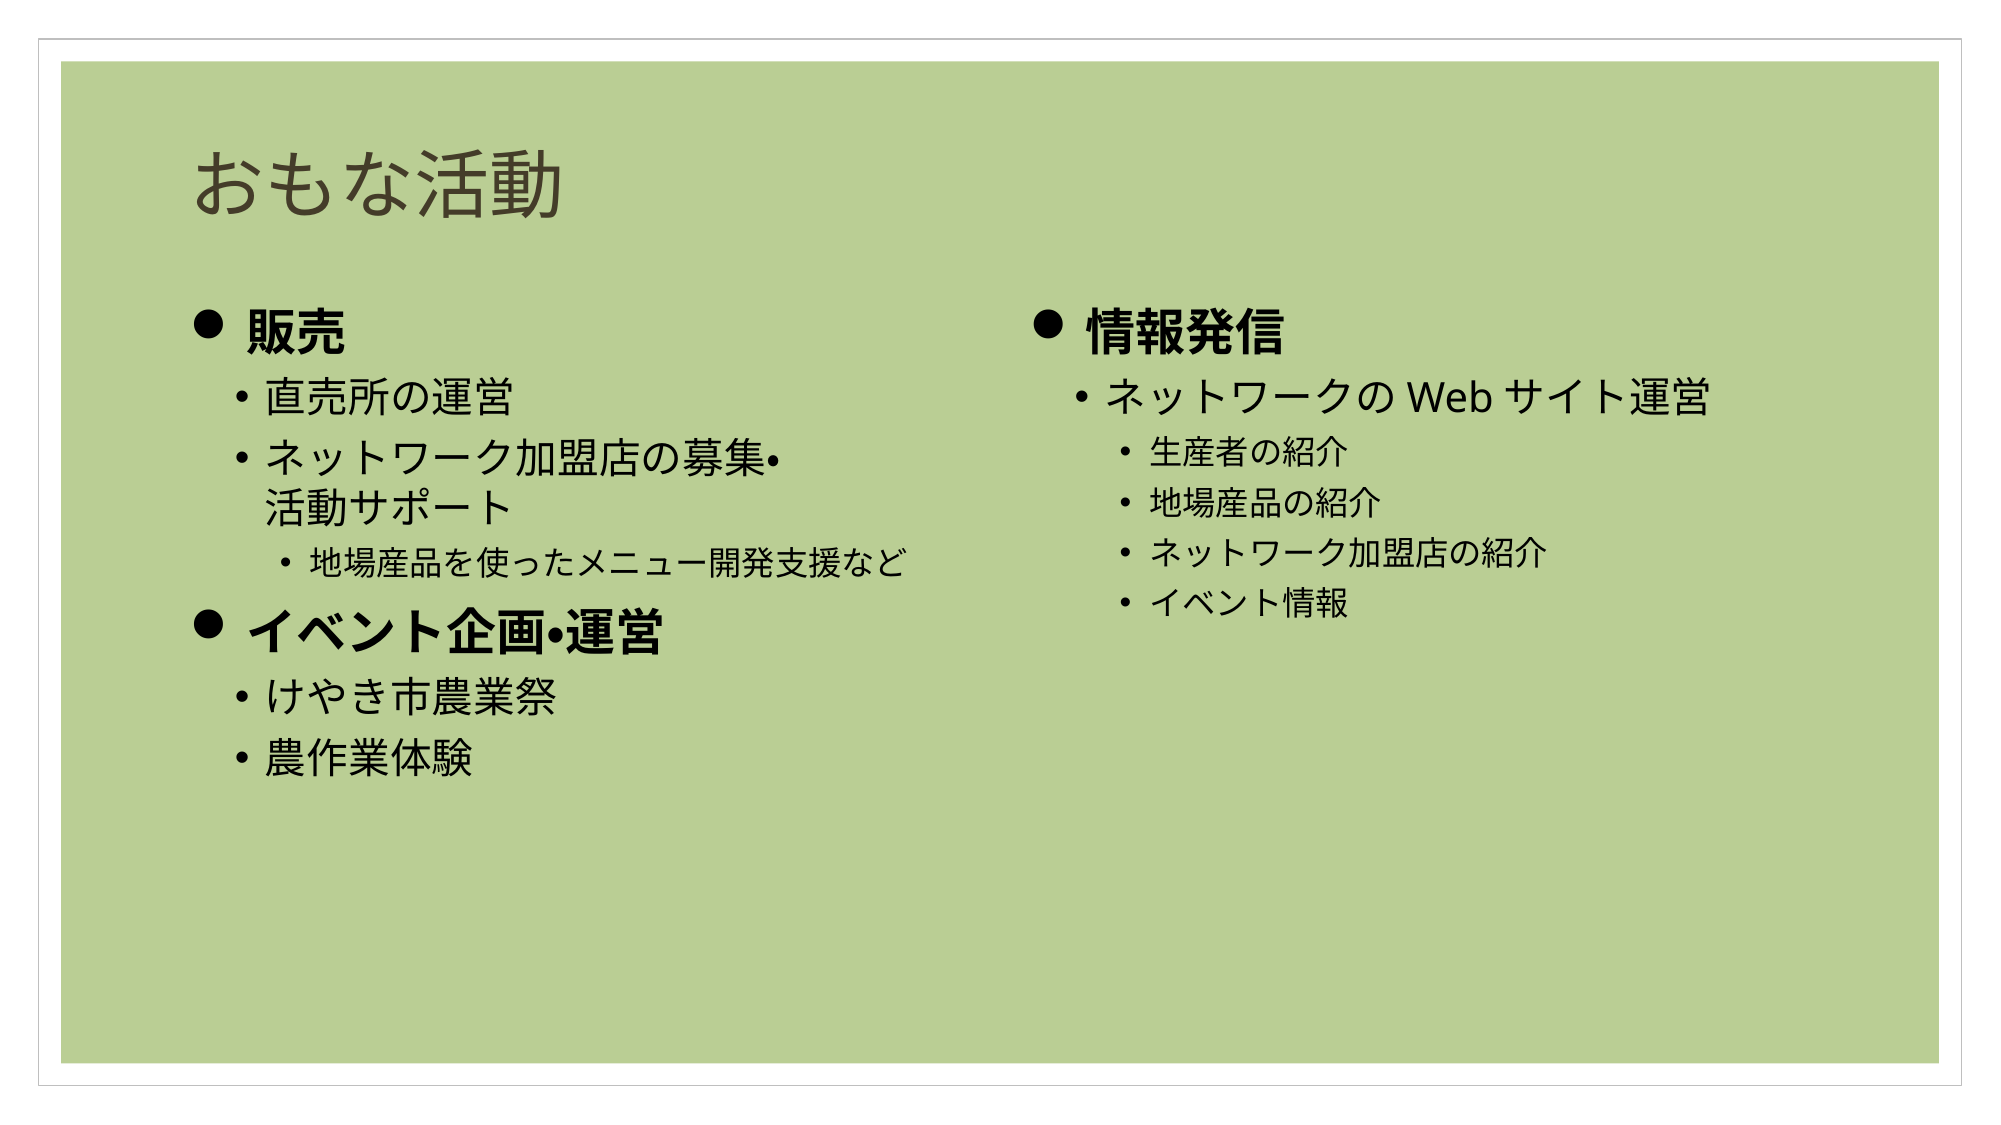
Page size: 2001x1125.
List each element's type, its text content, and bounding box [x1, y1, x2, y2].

title おもな活動 [174, 105, 1825, 271]
list 販売 直売所の運営 ネットワーク加盟店の募集・ 活動サポート 地場産品を使ったメニュー開発支援など イベント企画・運営 けやき市農業祭 農作業体験 情報発信 ネットワークのWebサイト運営 生産者の紹介 地場産品の紹介 ネットワーク加盟店の紹介 イベント情報 [174, 293, 1825, 990]
